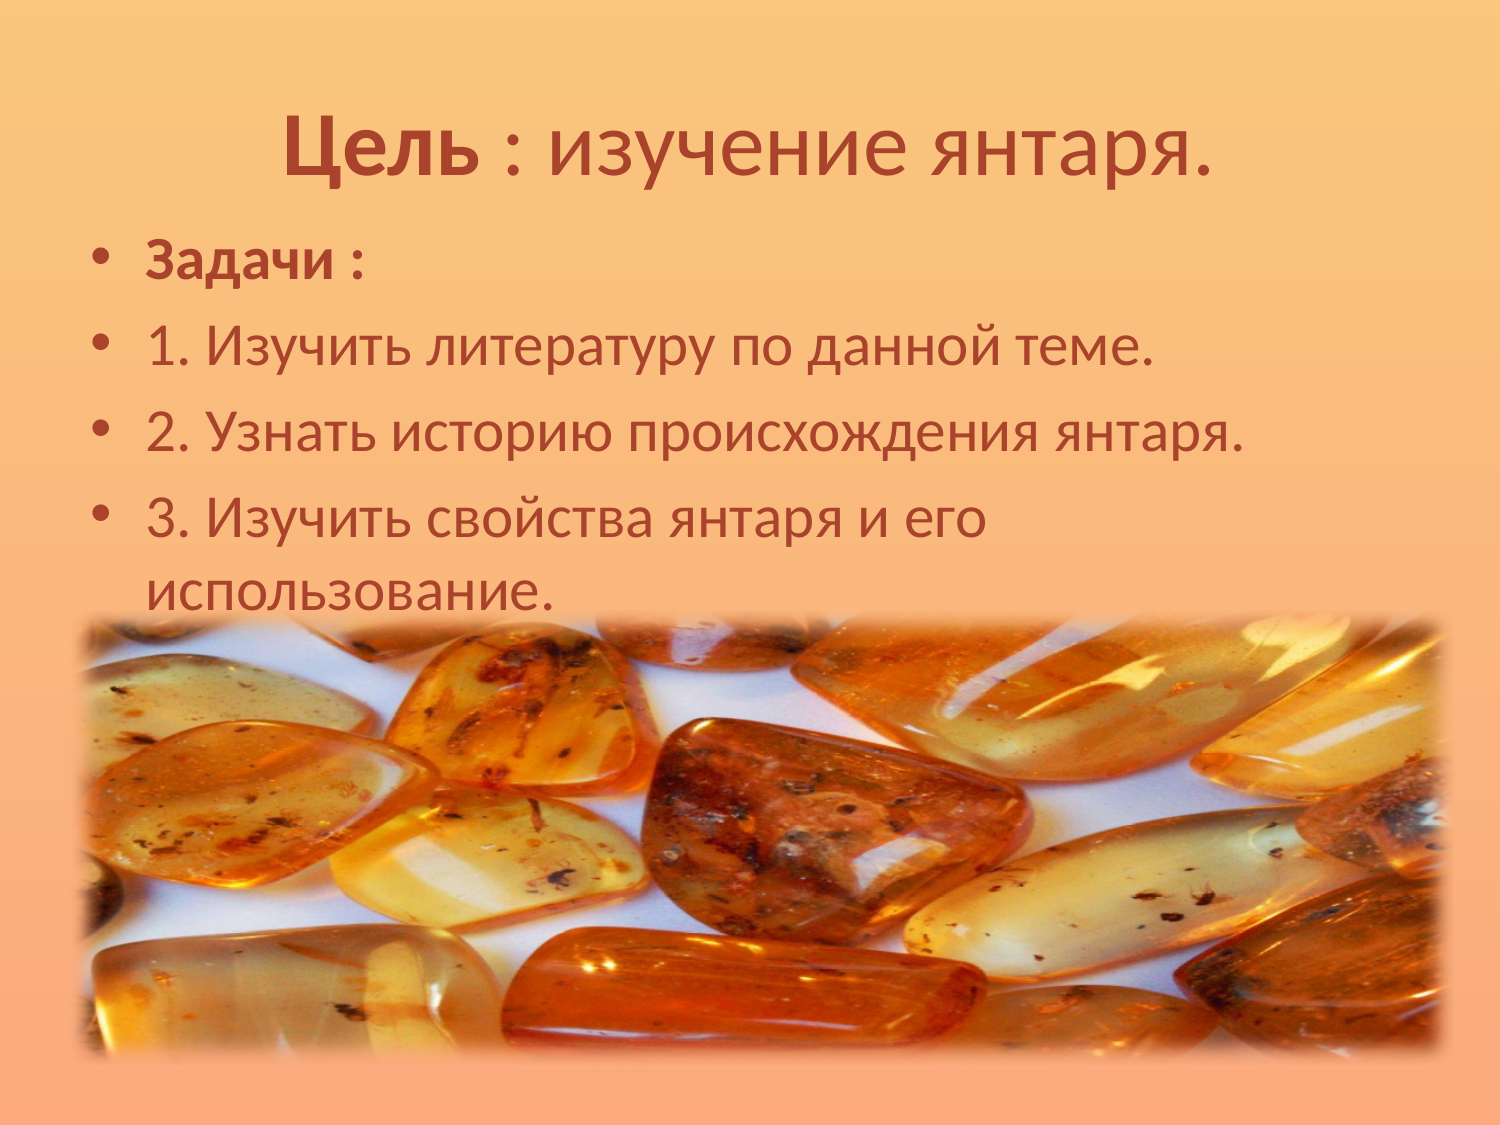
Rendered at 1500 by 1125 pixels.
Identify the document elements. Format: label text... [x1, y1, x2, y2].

picture [70, 609, 1454, 1067]
list Задачи : 1. Изучить литературу по данной теме. 2. Узнать историю происхождения янтаря. 3. Изучить свойства янтаря и его использование. [75, 210, 1425, 607]
title Цель : изучение янтаря. [75, 45, 1425, 210]
